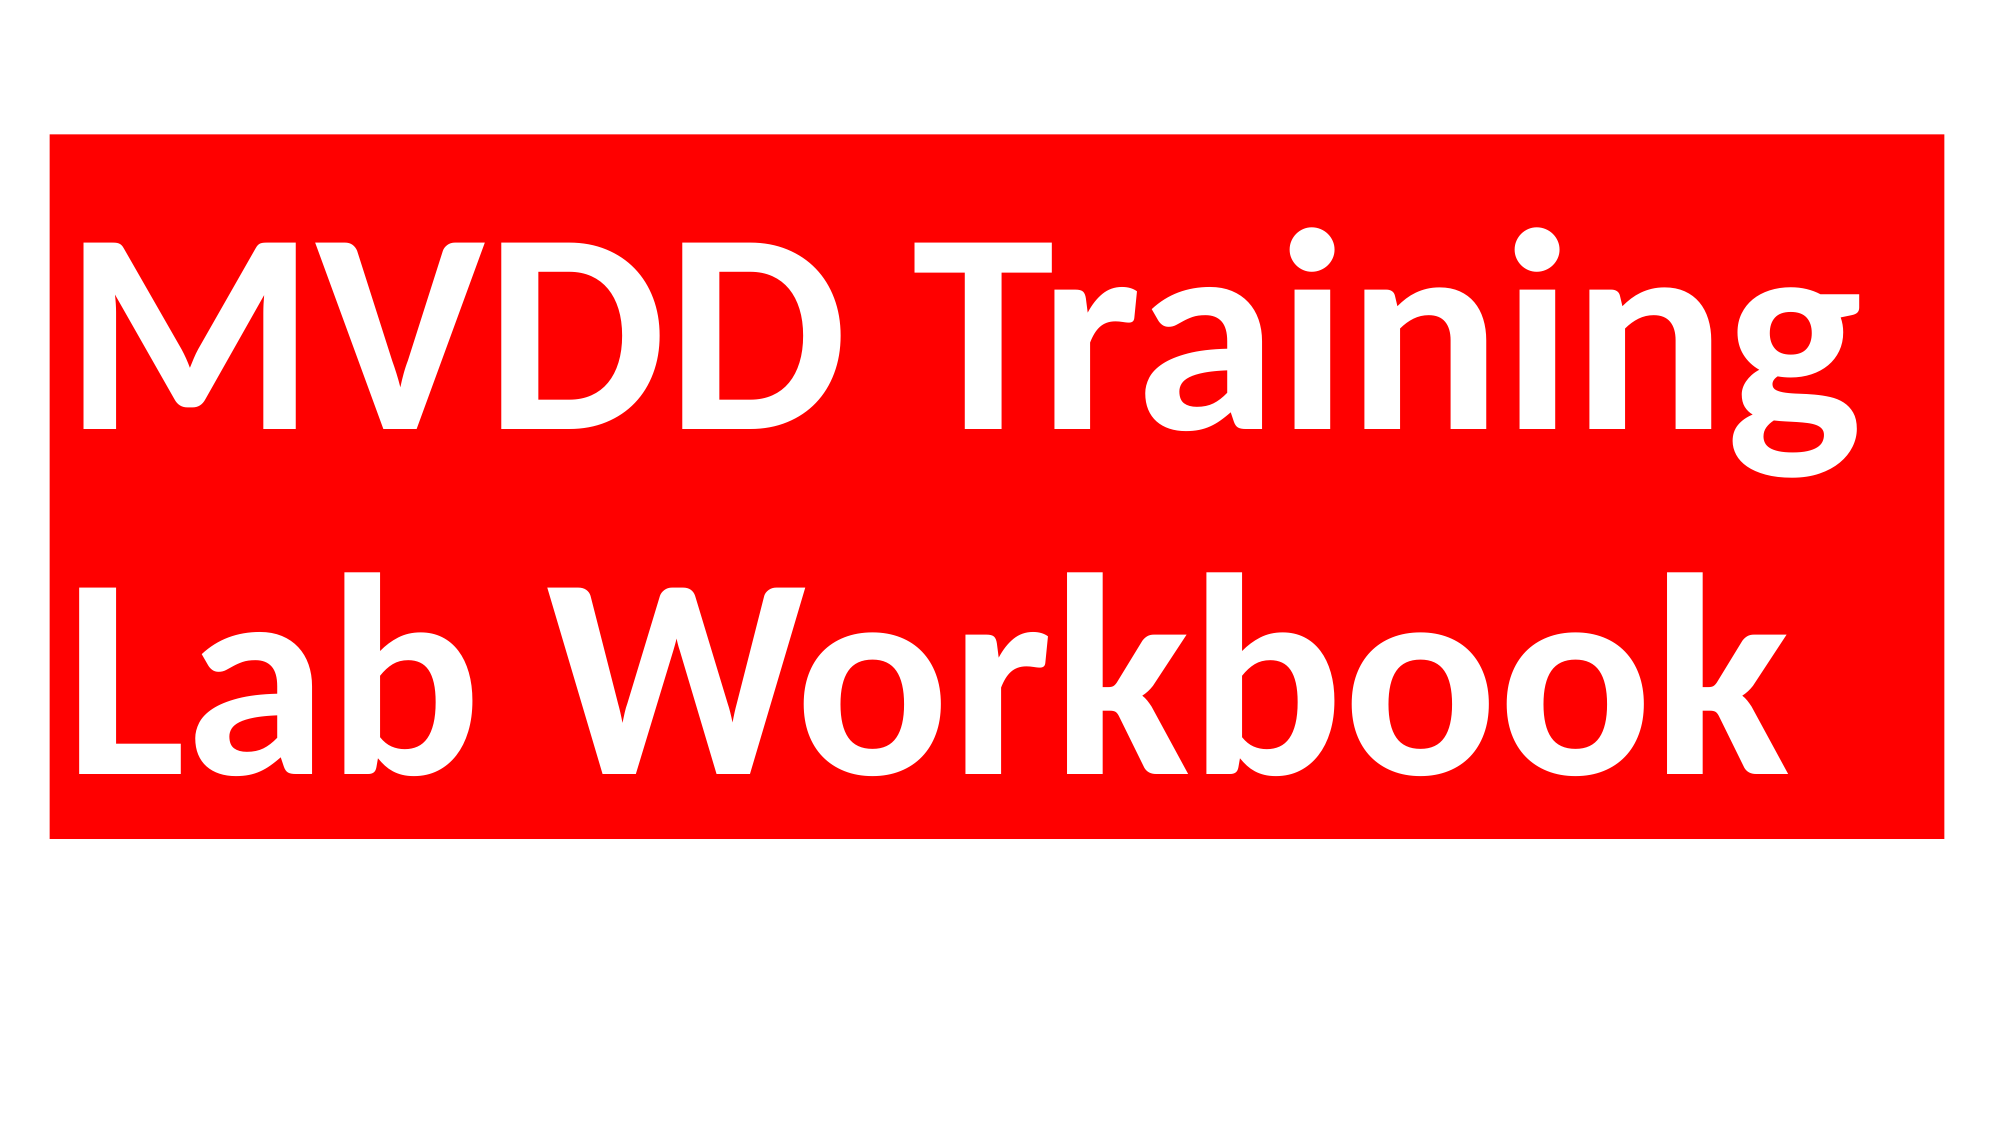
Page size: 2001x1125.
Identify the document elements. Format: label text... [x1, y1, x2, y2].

text_box MVDD Training Lab Workbook [49, 134, 1945, 839]
